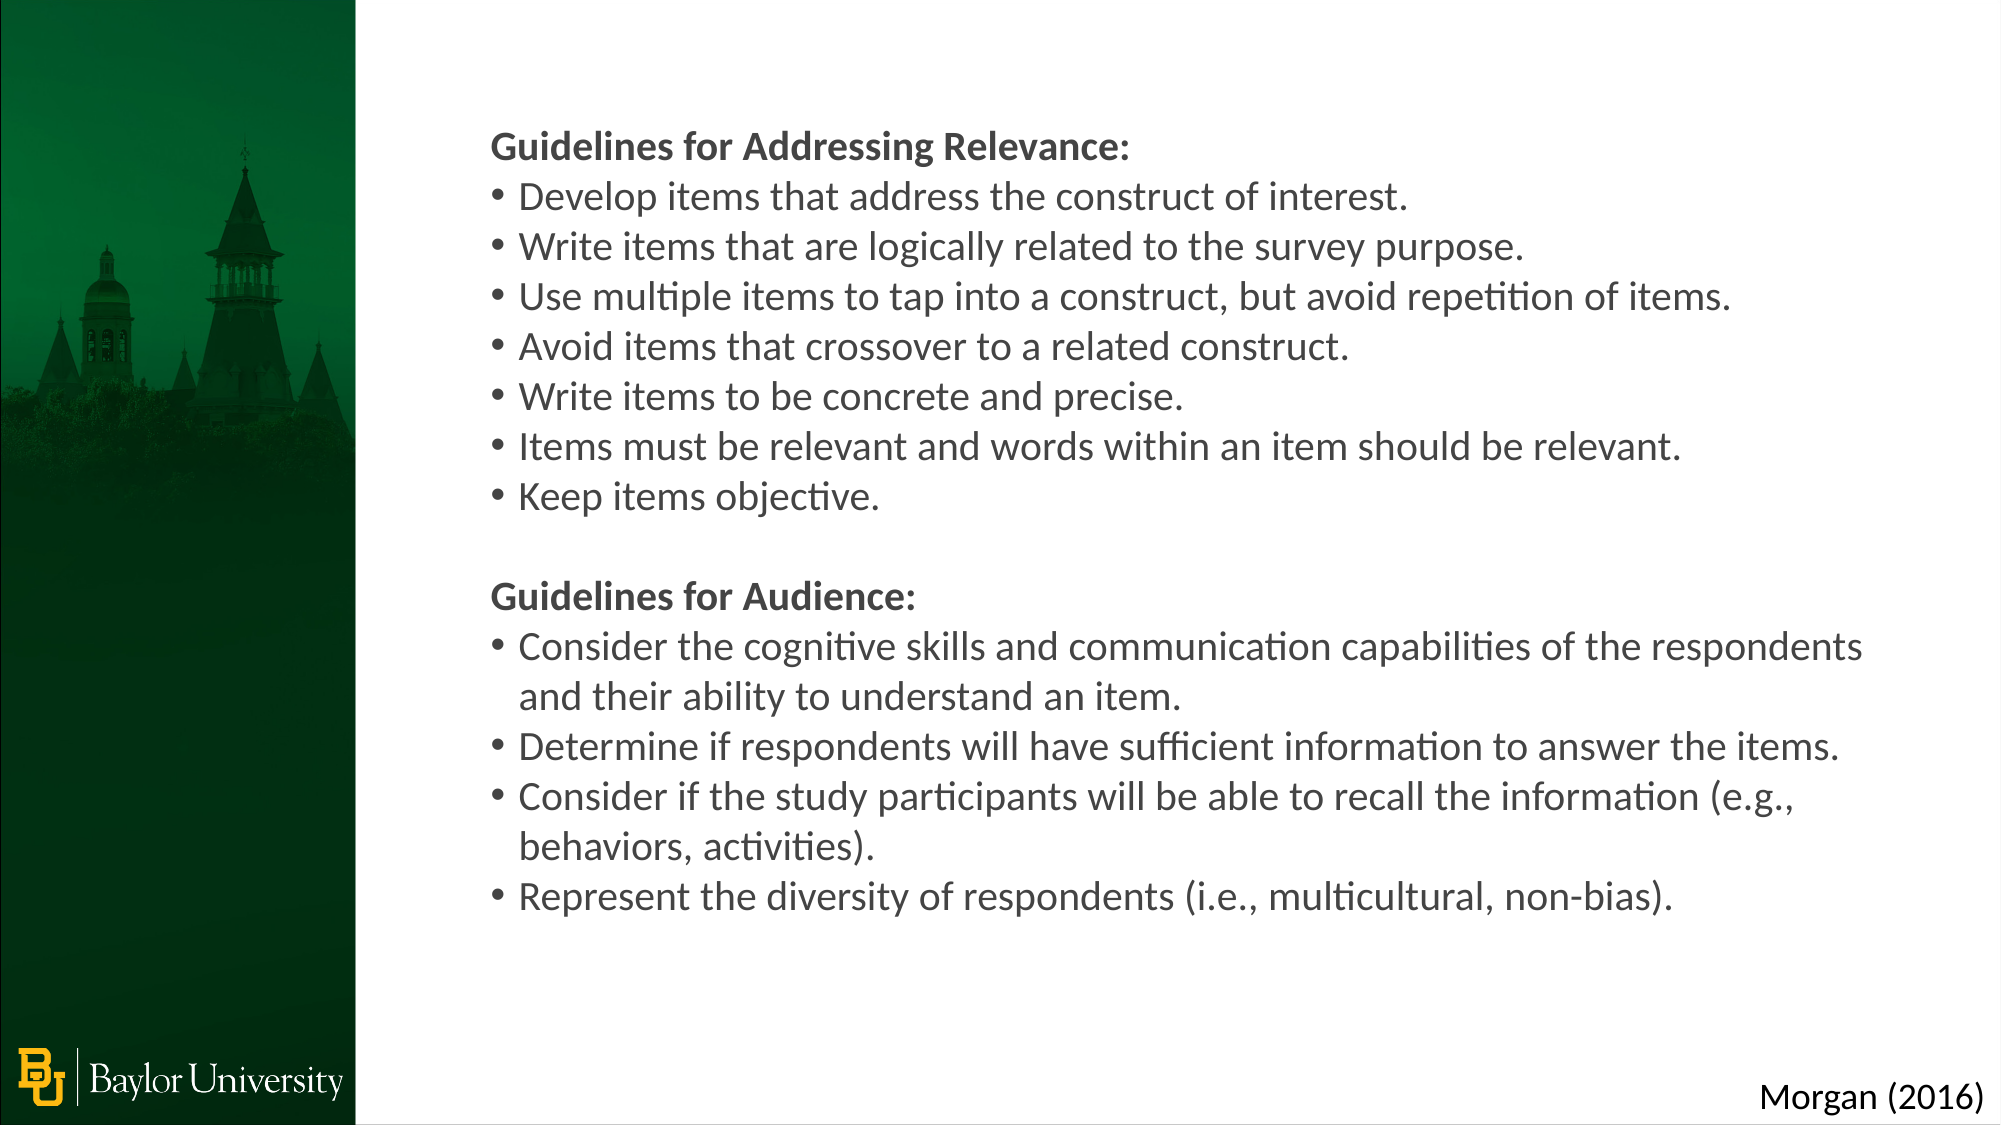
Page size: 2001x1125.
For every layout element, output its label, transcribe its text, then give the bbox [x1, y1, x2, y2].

text_box Morgan (2016) [1602, 1064, 2000, 1125]
text_box Guidelines for Addressing Relevance:​ Develop items that address the construct of interest.​ Write items that are logically related to the survey purpose.​ Use multiple items to tap into a construct, but avoid repetition of items.​ Avoid items that crossover to a related construct.​ Write items to be concrete and precise.​ Items must be relevant and words within an item should be relevant.​ Keep items objective. Guidelines for Audience: Consider the cognitive skills and communication capabilities of the respondents and their ability to understand an item. Determine if respondents will have sufficient information to answer the items. Consider if the study participants will be able to recall the information (e.g., behaviors, activities). Represent the diversity of respondents (i.e., multicultural, non-bias). [475, 111, 1904, 927]
picture [0, 0, 2001, 1125]
